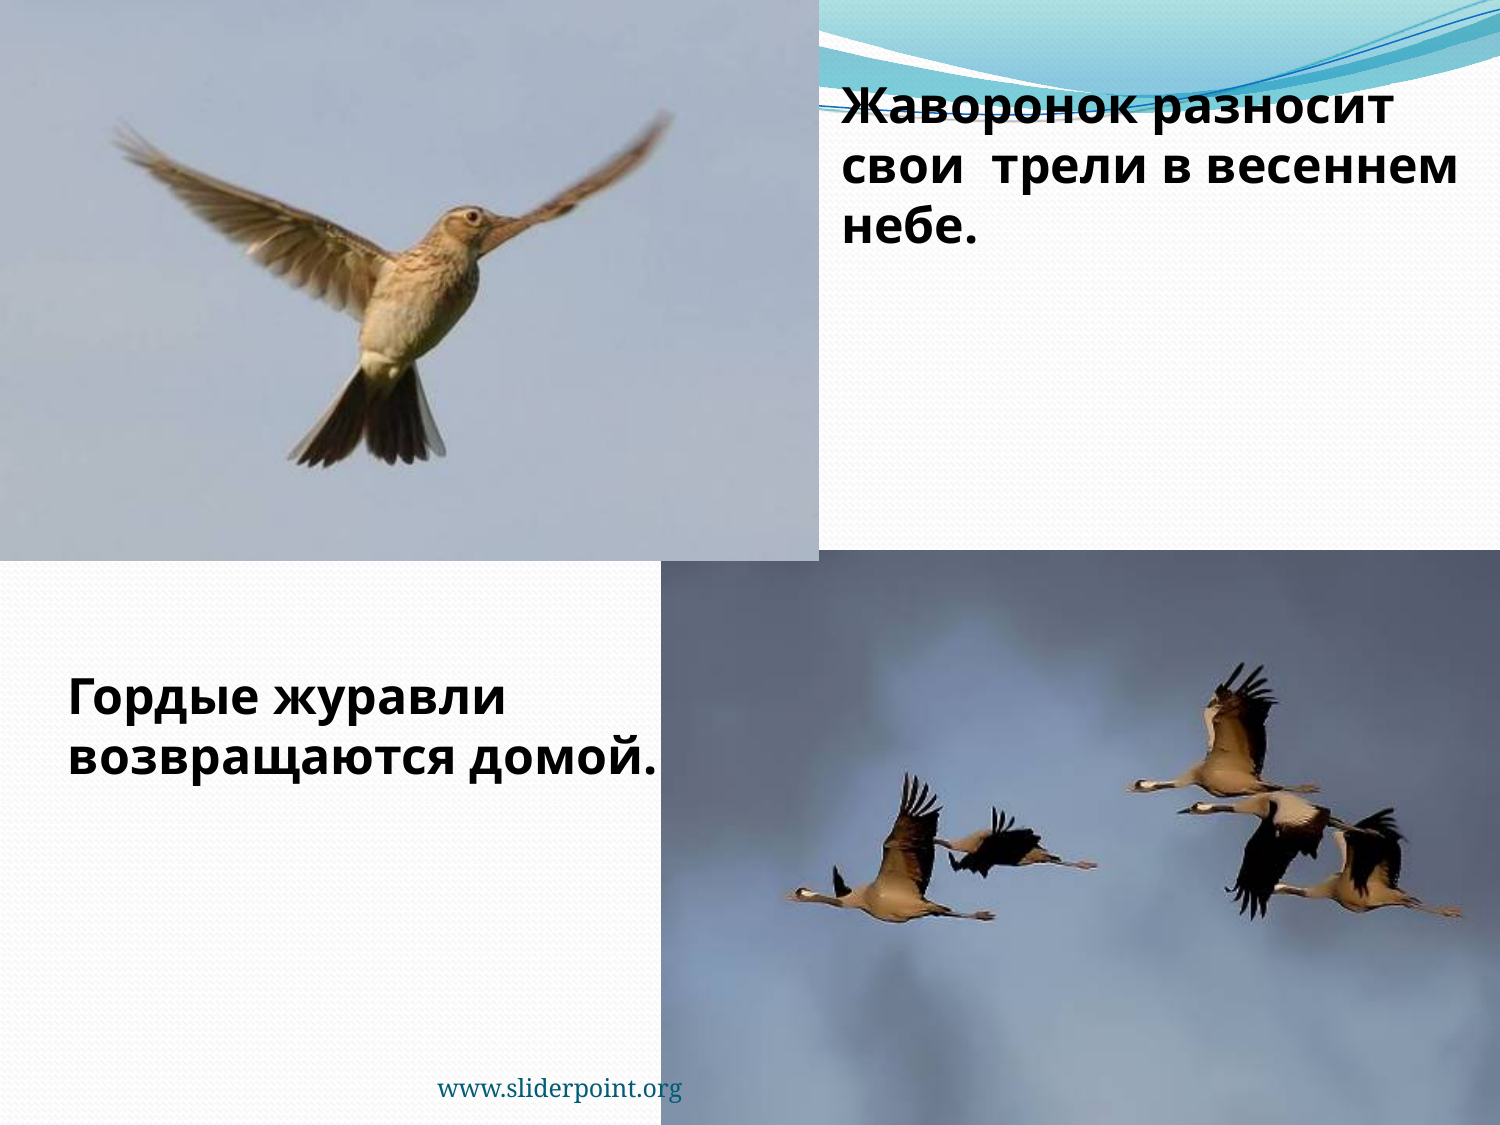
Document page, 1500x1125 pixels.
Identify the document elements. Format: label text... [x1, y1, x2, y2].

text_box Жаворонок разносит свои трели в весеннем небе. [826, 66, 1500, 262]
picture [0, 0, 1498, 561]
picture [660, 550, 1500, 1125]
picture [1323, 11, 1498, 66]
text_box Гордые журавли возвращаются домой. [53, 656, 653, 792]
picture [822, 107, 826, 168]
footer www.sliderpoint.org [437, 1042, 653, 1103]
